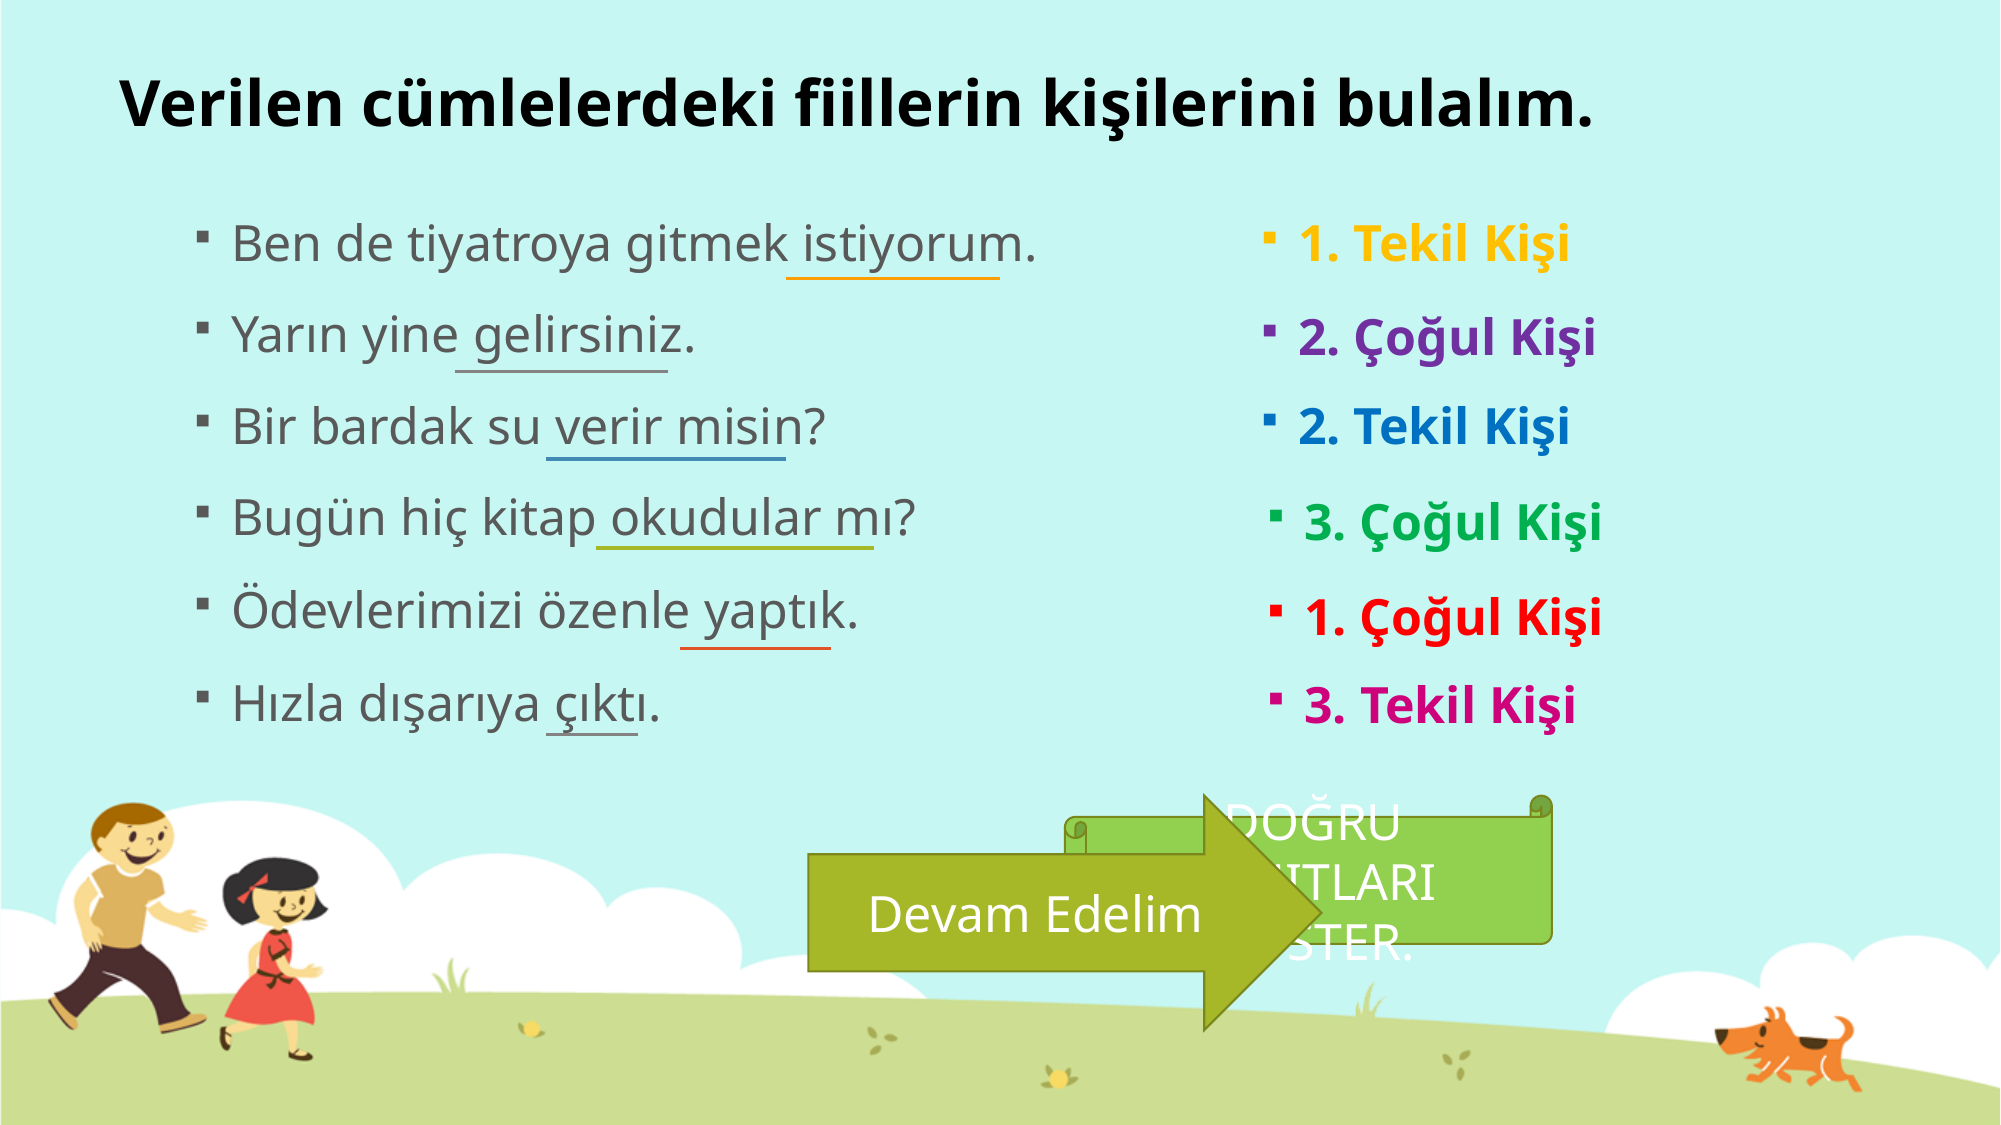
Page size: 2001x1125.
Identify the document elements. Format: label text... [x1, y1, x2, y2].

text_box 2. Çoğul Kişi [1238, 304, 1812, 393]
text_box Bugün hiç kitap okudular mı? [171, 485, 1829, 577]
text_box Bir bardak su verir misin? [171, 394, 1959, 486]
title Verilen cümlelerdeki fiillerin kişilerini bulalım. [104, 48, 1735, 148]
text_box DOĞRU YANITLARI GÖSTER. [1227, 794, 1553, 945]
text_box 3. Çoğul Kişi [1244, 489, 1658, 579]
picture [0, 0, 2001, 1125]
text_box 1. Tekil Kişi [1238, 211, 1880, 300]
text_box Ben de tiyatroya gitmek istiyorum. [171, 210, 1829, 301]
text_box Devam Edelim [807, 793, 1323, 1033]
text_box DOĞRU YANITLARI GÖSTER. [1063, 815, 1203, 853]
text_box Ödevlerimizi özenle yaptık. [171, 577, 1245, 669]
text_box 1. Çoğul Kişi [1244, 584, 1658, 672]
text_box 2. Tekil Kişi [1238, 393, 1829, 483]
text_box Yarın yine gelirsiniz. [171, 301, 1829, 393]
text_box Hızla dışarıya çıktı. [171, 670, 1244, 762]
text_box 3. Tekil Kişi [1244, 672, 1812, 762]
